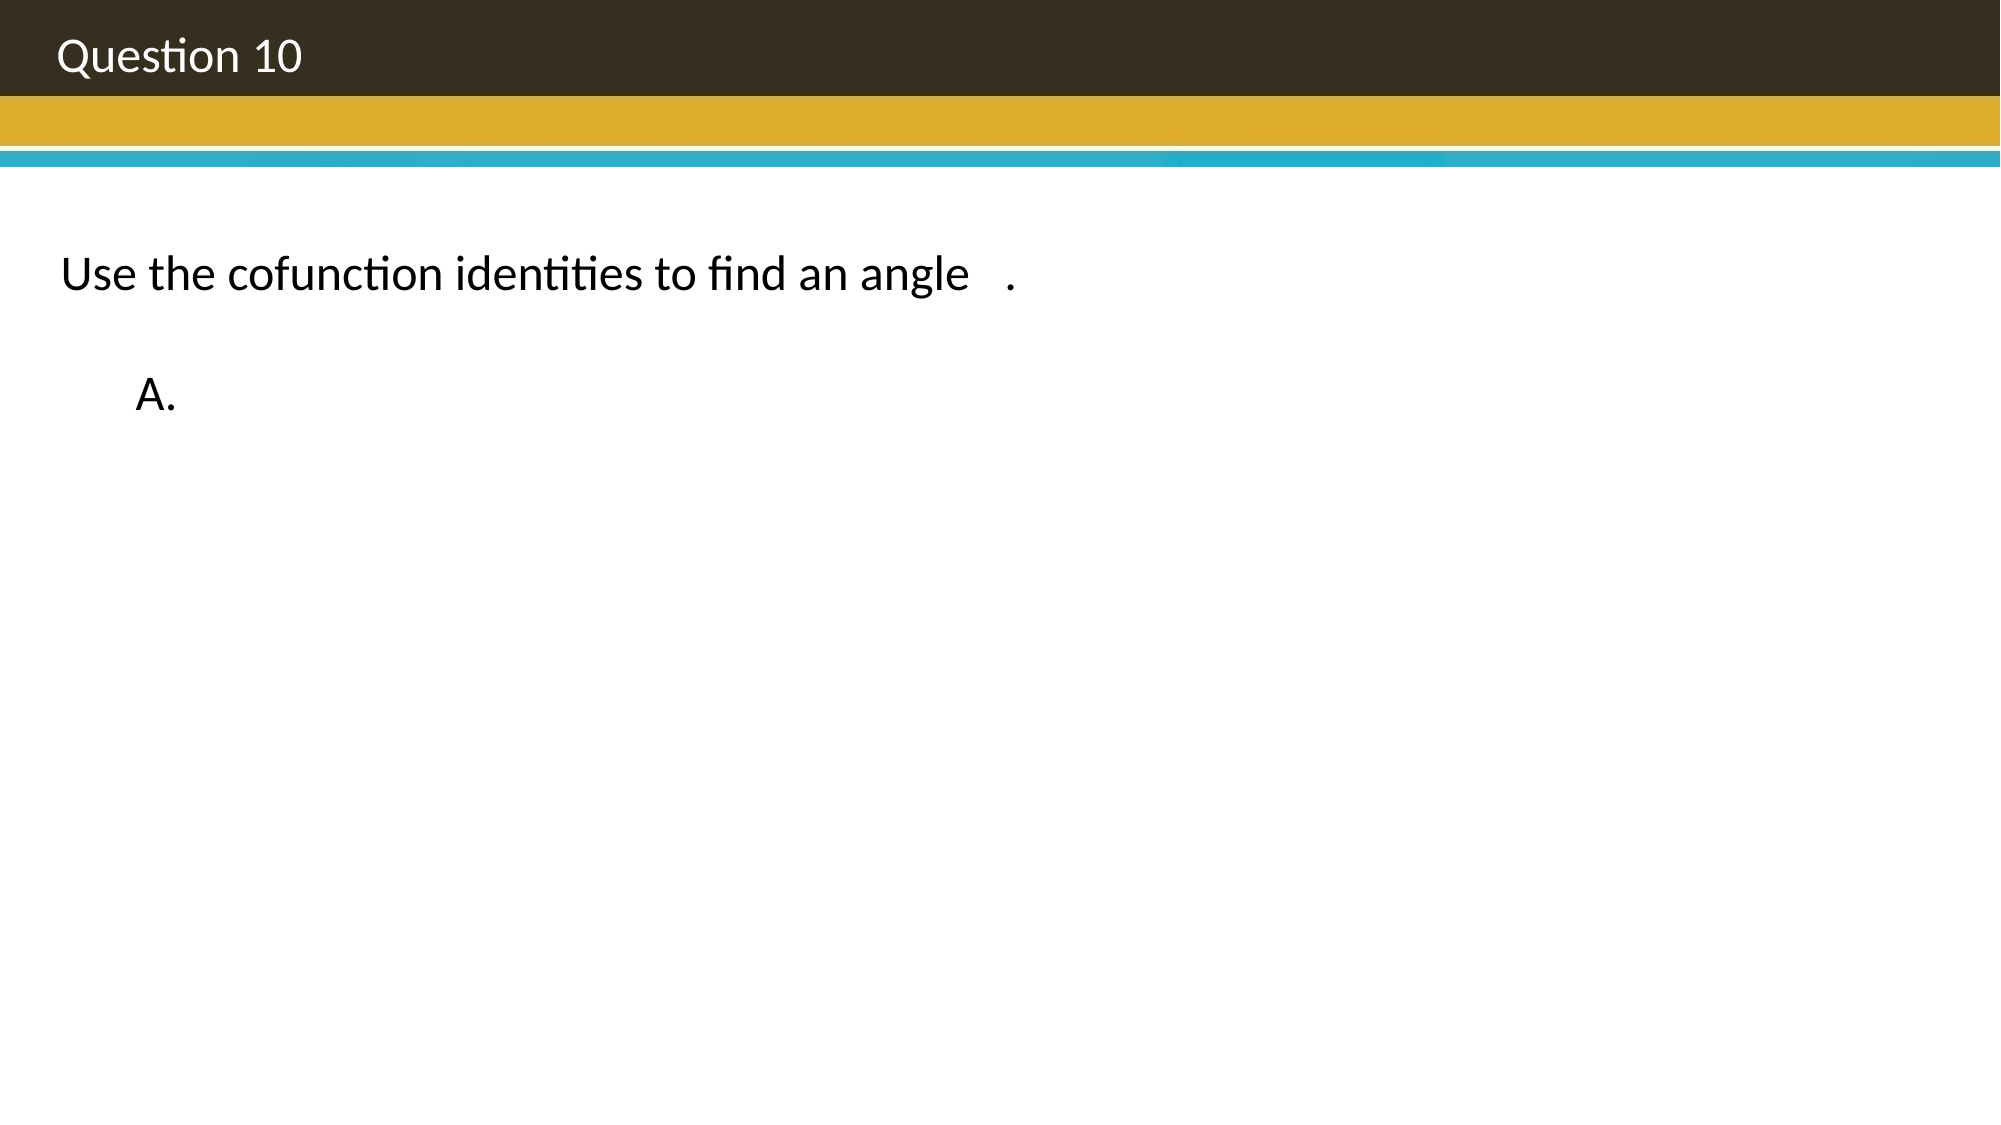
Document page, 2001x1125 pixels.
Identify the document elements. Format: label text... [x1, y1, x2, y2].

text_box Question 10 [41, 14, 318, 90]
picture [0, 0, 2000, 167]
